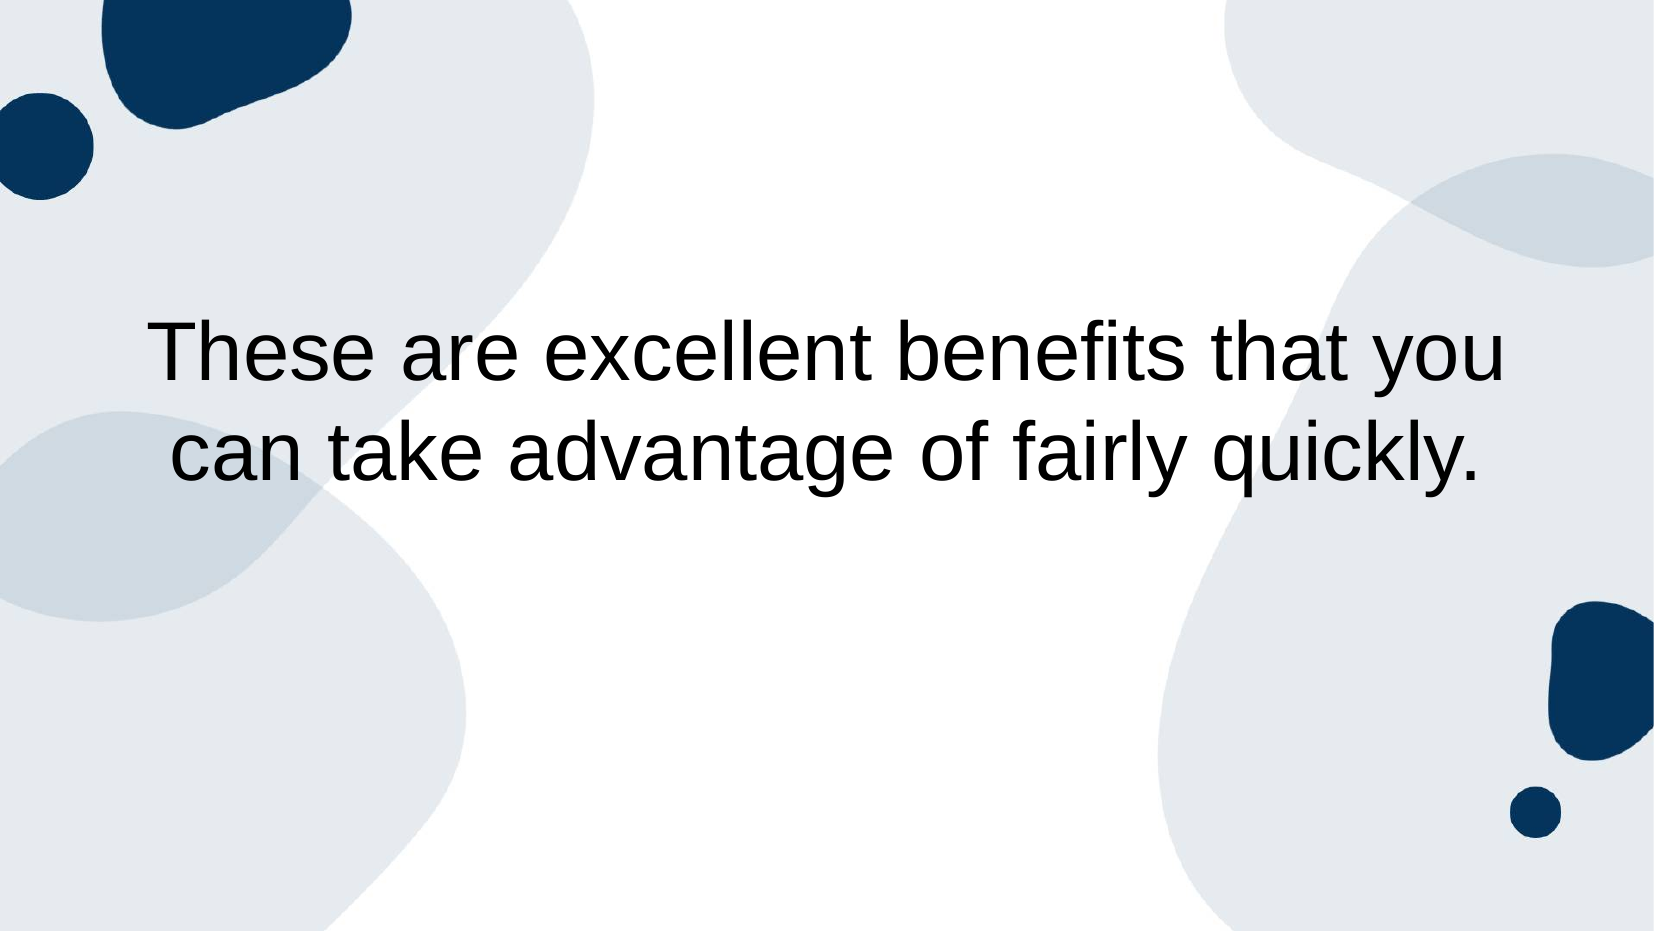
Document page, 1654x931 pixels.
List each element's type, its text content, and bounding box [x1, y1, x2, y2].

picture [0, 0, 1654, 931]
subtitle These are excellent benefits that you can take advantage of fairly quickly. [82, 37, 1571, 757]
